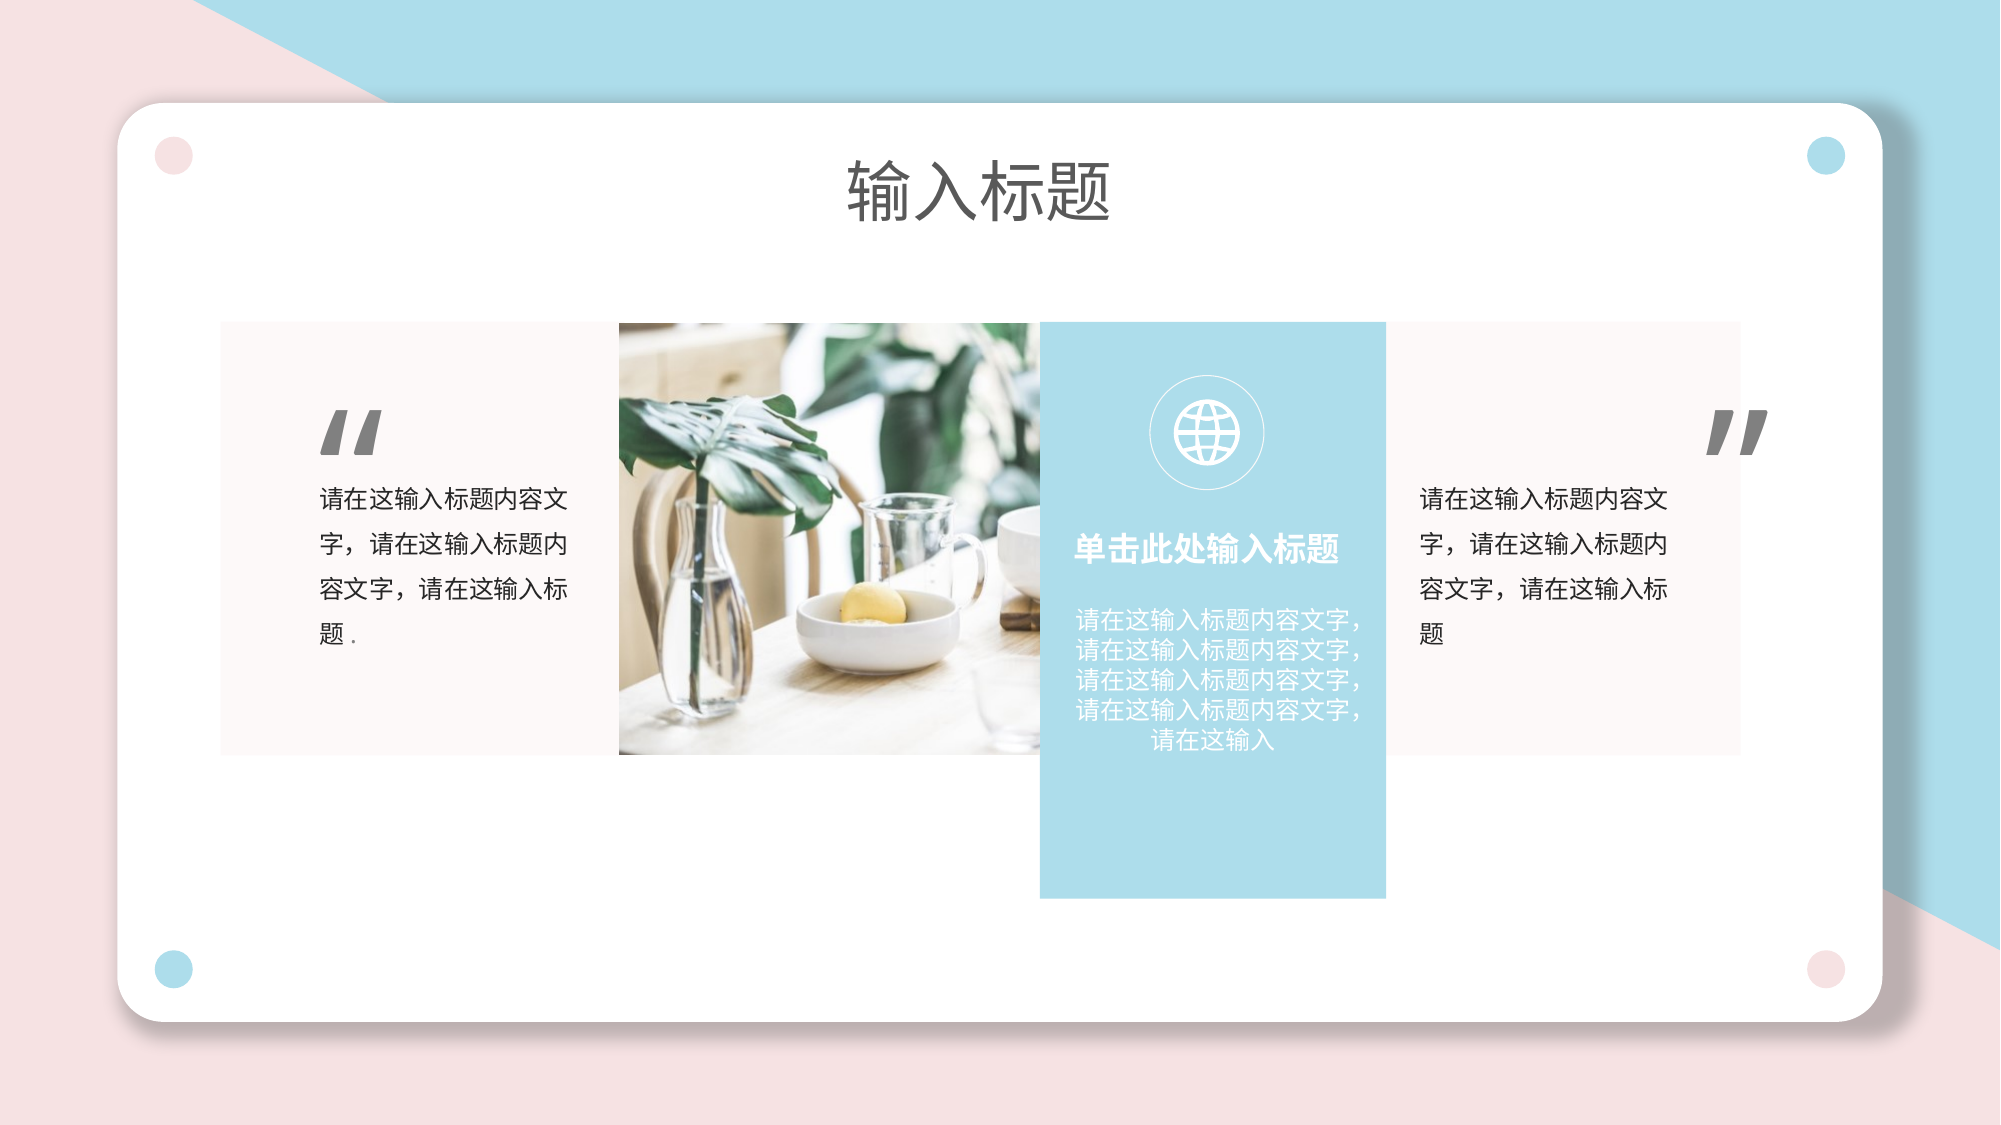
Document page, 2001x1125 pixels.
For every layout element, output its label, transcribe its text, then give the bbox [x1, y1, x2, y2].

text_box 请在这输入标题内容文字，请在这输入标题内容文字，请在这输入标题内容文字，请在这输入标题内容文字，请在这输入 [1056, 597, 1370, 762]
text_box 输入标题 [830, 142, 1170, 238]
text_box [1806, 135, 1847, 176]
text_box [1039, 321, 1387, 899]
text_box [116, 101, 1884, 1023]
text_box [153, 949, 194, 990]
text_box ” [1689, 350, 1786, 586]
text_box 单击此处输入标题 [1070, 528, 1343, 569]
text_box [192, 0, 2000, 952]
text_box [220, 321, 625, 756]
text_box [1149, 375, 1264, 490]
text_box [153, 135, 194, 176]
text_box 请在这输入标题内容文字，请在这输入标题内容文字，请在这输入标题. [304, 461, 595, 656]
text_box [1387, 321, 1741, 756]
text_box [1806, 949, 1847, 990]
picture [619, 323, 1040, 756]
text_box 请在这输入标题内容文字，请在这输入标题内容文字，请在这输入标题 [1404, 461, 1693, 656]
text_box “ [303, 350, 400, 586]
